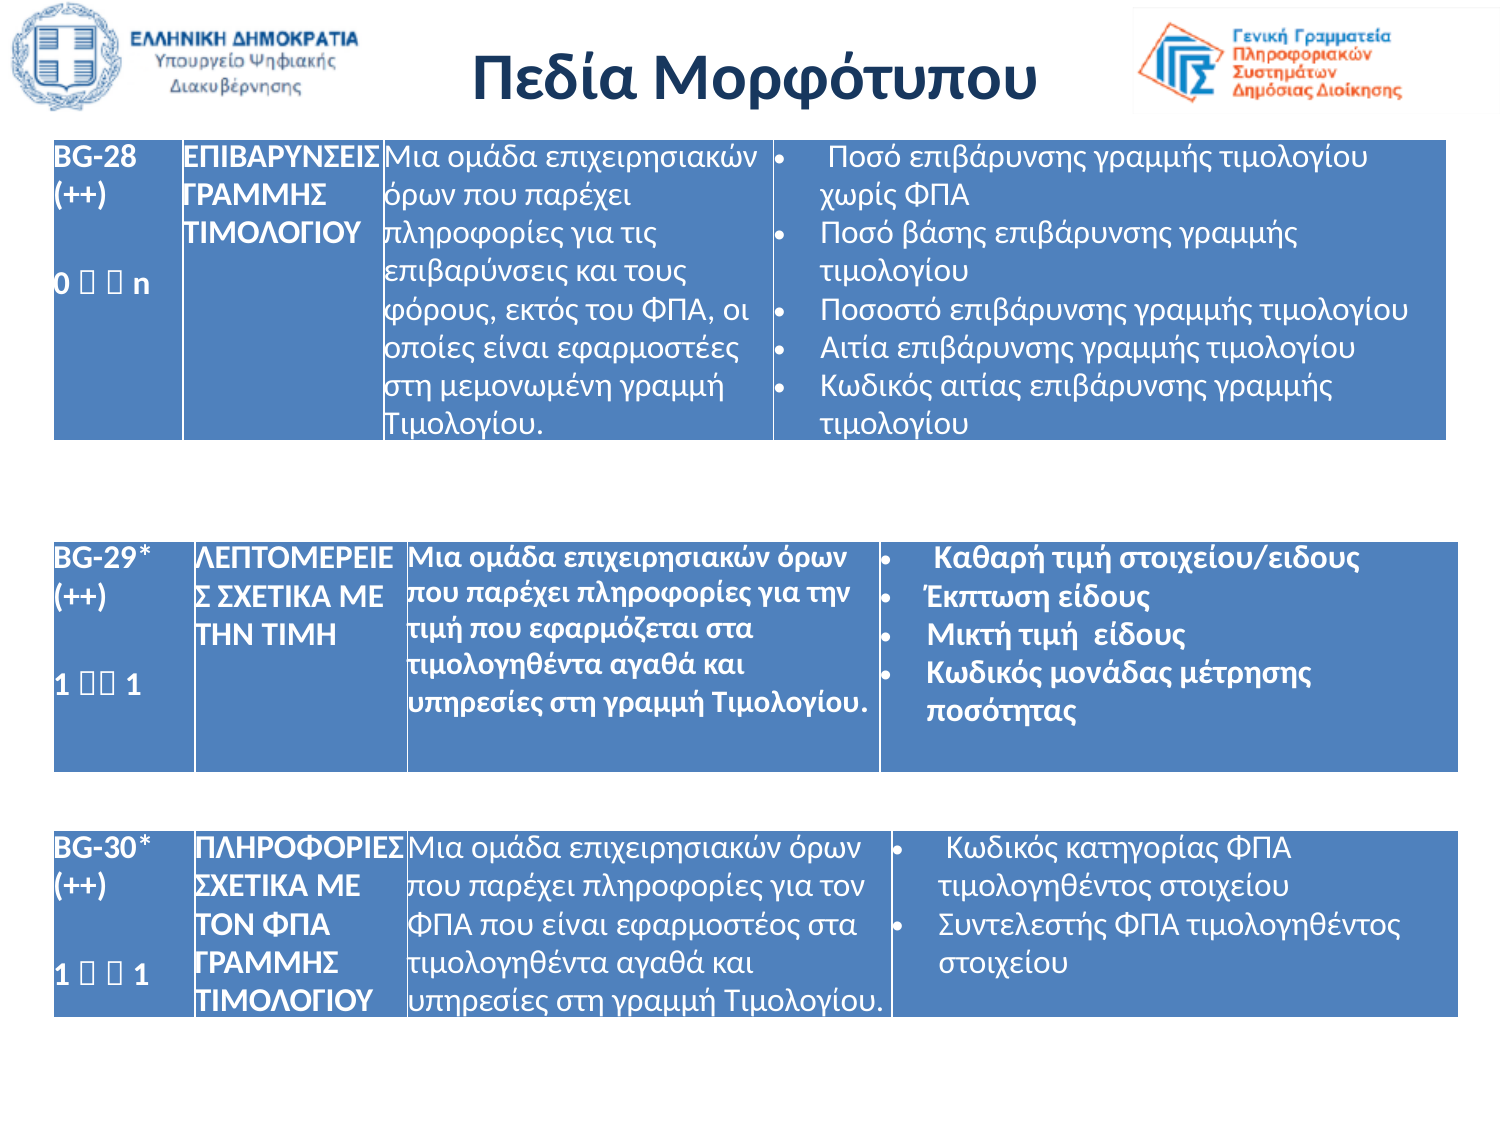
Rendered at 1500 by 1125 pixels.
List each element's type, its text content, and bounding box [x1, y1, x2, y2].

table_header Καθαρή τιμή στοιχείου/ειδους Έκπτωση είδους Μικτή τιμή είδους Κωδικός μονάδας μέτρησης ποσότητας [881, 542, 1458, 772]
table_header Μια ομάδα επιχειρησιακών όρων που παρέχει πληροφορίες για τις επιβαρύνσεις και τους φόρους, εκτός του ΦΠΑ, οι οποίες είναι εφαρμοστέες στη μεμονωμένη γραμμή Τιμολογίου. [385, 149, 773, 440]
table_header BG-30* (++) 1   1 [54, 831, 194, 1017]
table_header Μια ομάδα επιχειρησιακών όρων που παρέχει πληροφορίες για την τιμή που εφαρμόζεται στα τιμολογηθέντα αγαθά και υπηρεσίες στη γραμμή Τιμολογίου. [408, 542, 879, 772]
table_header Μια ομάδα επιχειρησιακών όρων που παρέχει πληροφορίες για τον ΦΠΑ που είναι εφαρμοστέος στα τιμολογηθέντα αγαθά και υπηρεσίες στη γραμμή Τιμολογίου. [408, 831, 891, 1017]
text_box Πεδία Μορφότυπου [277, 42, 1235, 149]
table_header ΕΠΙΒΑΡΥΝΣΕΙΣ ΓΡΑΜΜΗΣ ΤΙΜΟΛΟΓΙΟΥ [184, 140, 383, 440]
table_header BG-29* (++) 1  1 [54, 542, 194, 772]
table_header Ποσό επιβάρυνσης γραμμής τιμολογίου χωρίς ΦΠΑ Ποσό βάσης επιβάρυνσης γραμμής τιμολογίου Ποσοστό επιβάρυνσης γραμμής τιμολογίου Αιτία επιβάρυνσης γραμμής τιμολογίου Κωδικός αιτίας επιβάρυνσης γραμμής τιμολογίου [774, 140, 1446, 440]
table_header ΛΕΠΤΟΜΕΡΕΙΕΣ ΣΧΕΤΙΚΑ ΜΕ ΤΗΝ ΤΙΜΗ [196, 542, 407, 772]
table_header BG-28 (++) 0   n [54, 140, 182, 440]
table_header Κωδικός κατηγορίας ΦΠΑ τιμολογηθέντος στοιχείου Συντελεστής ΦΠΑ τιμολογηθέντος στοιχείου [893, 831, 1458, 1017]
table_header ΠΛΗΡΟΦΟΡΙΕΣ ΣΧΕΤΙΚΑ ΜΕ ΤΟΝ ΦΠΑ ΓΡΑΜΜΗΣ ΤΙΜΟΛΟΓΙΟΥ [196, 831, 407, 1017]
